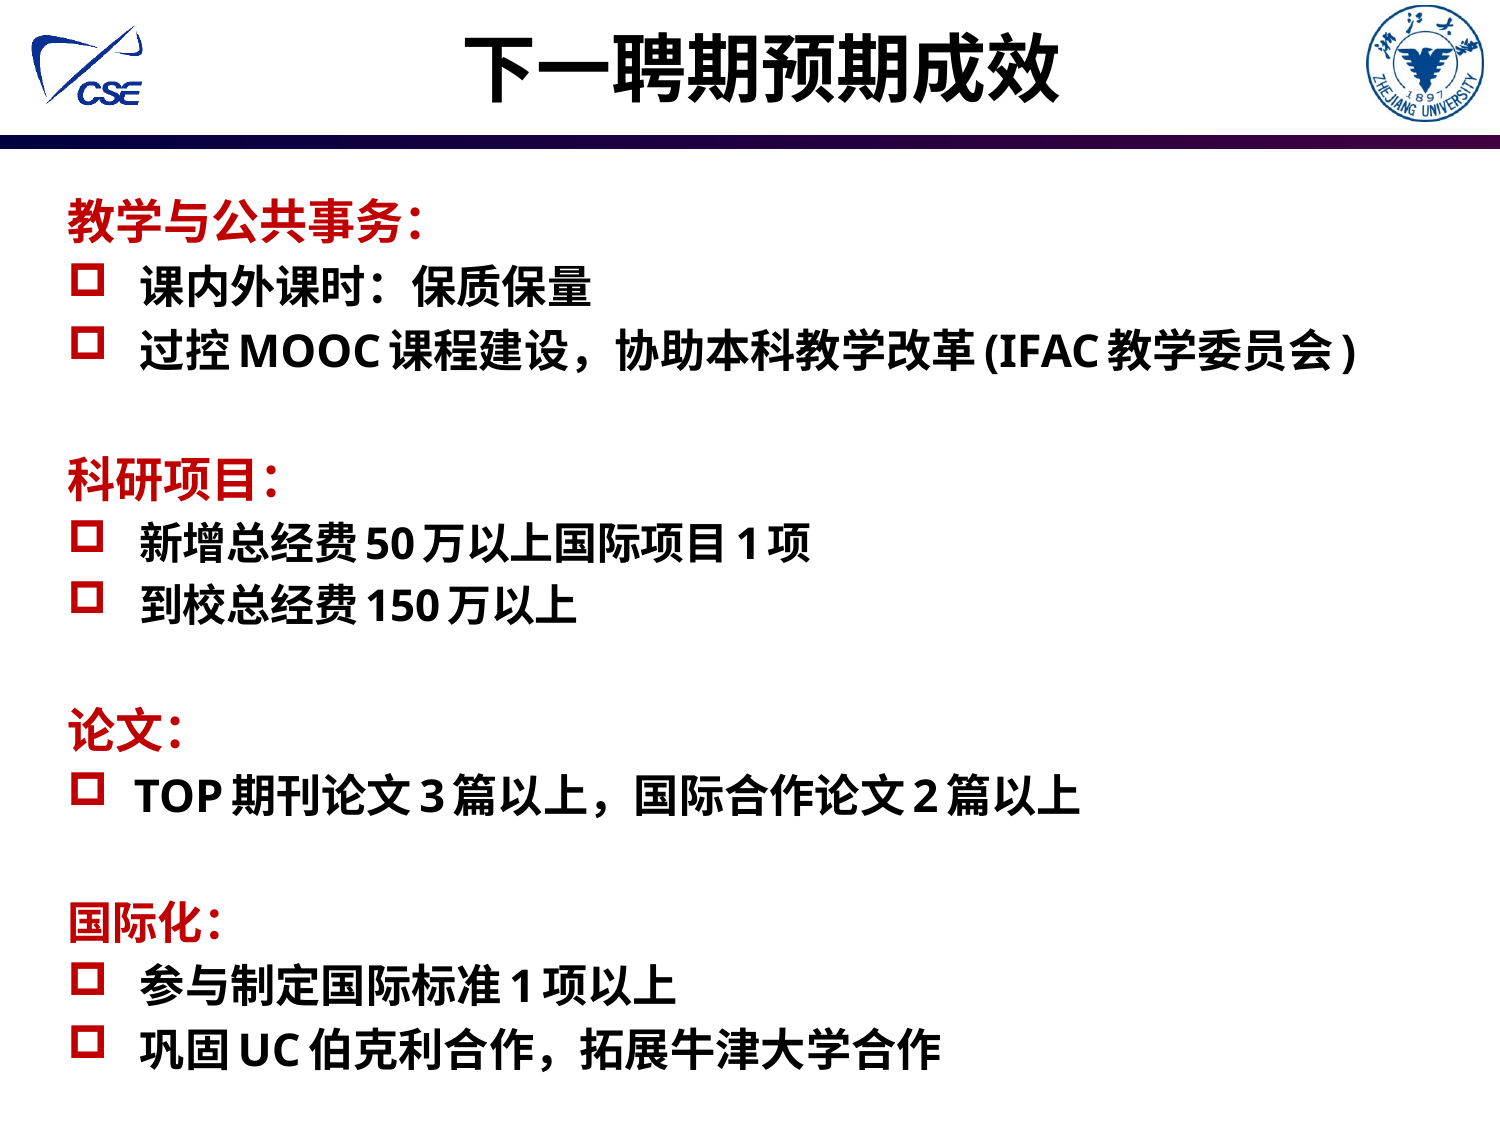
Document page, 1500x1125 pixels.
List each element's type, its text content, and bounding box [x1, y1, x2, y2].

list 教学与公共事务： 课内外课时：保质保量 过控MOOC课程建设，协助本科教学改革(IFAC教学委员会) 科研项目： 新增总经费50万以上国际项目1项 到校总经费150万以上 论文： TOP期刊论文3篇以上，国际合作论文2篇以上 国际化： 参与制定国际标准1项以上 巩固UC伯克利合作，拓展牛津大学合作 [52, 184, 1470, 1093]
title 下一聘期预期成效 [170, 11, 1353, 123]
picture [1366, 5, 1484, 122]
picture [16, 15, 159, 119]
